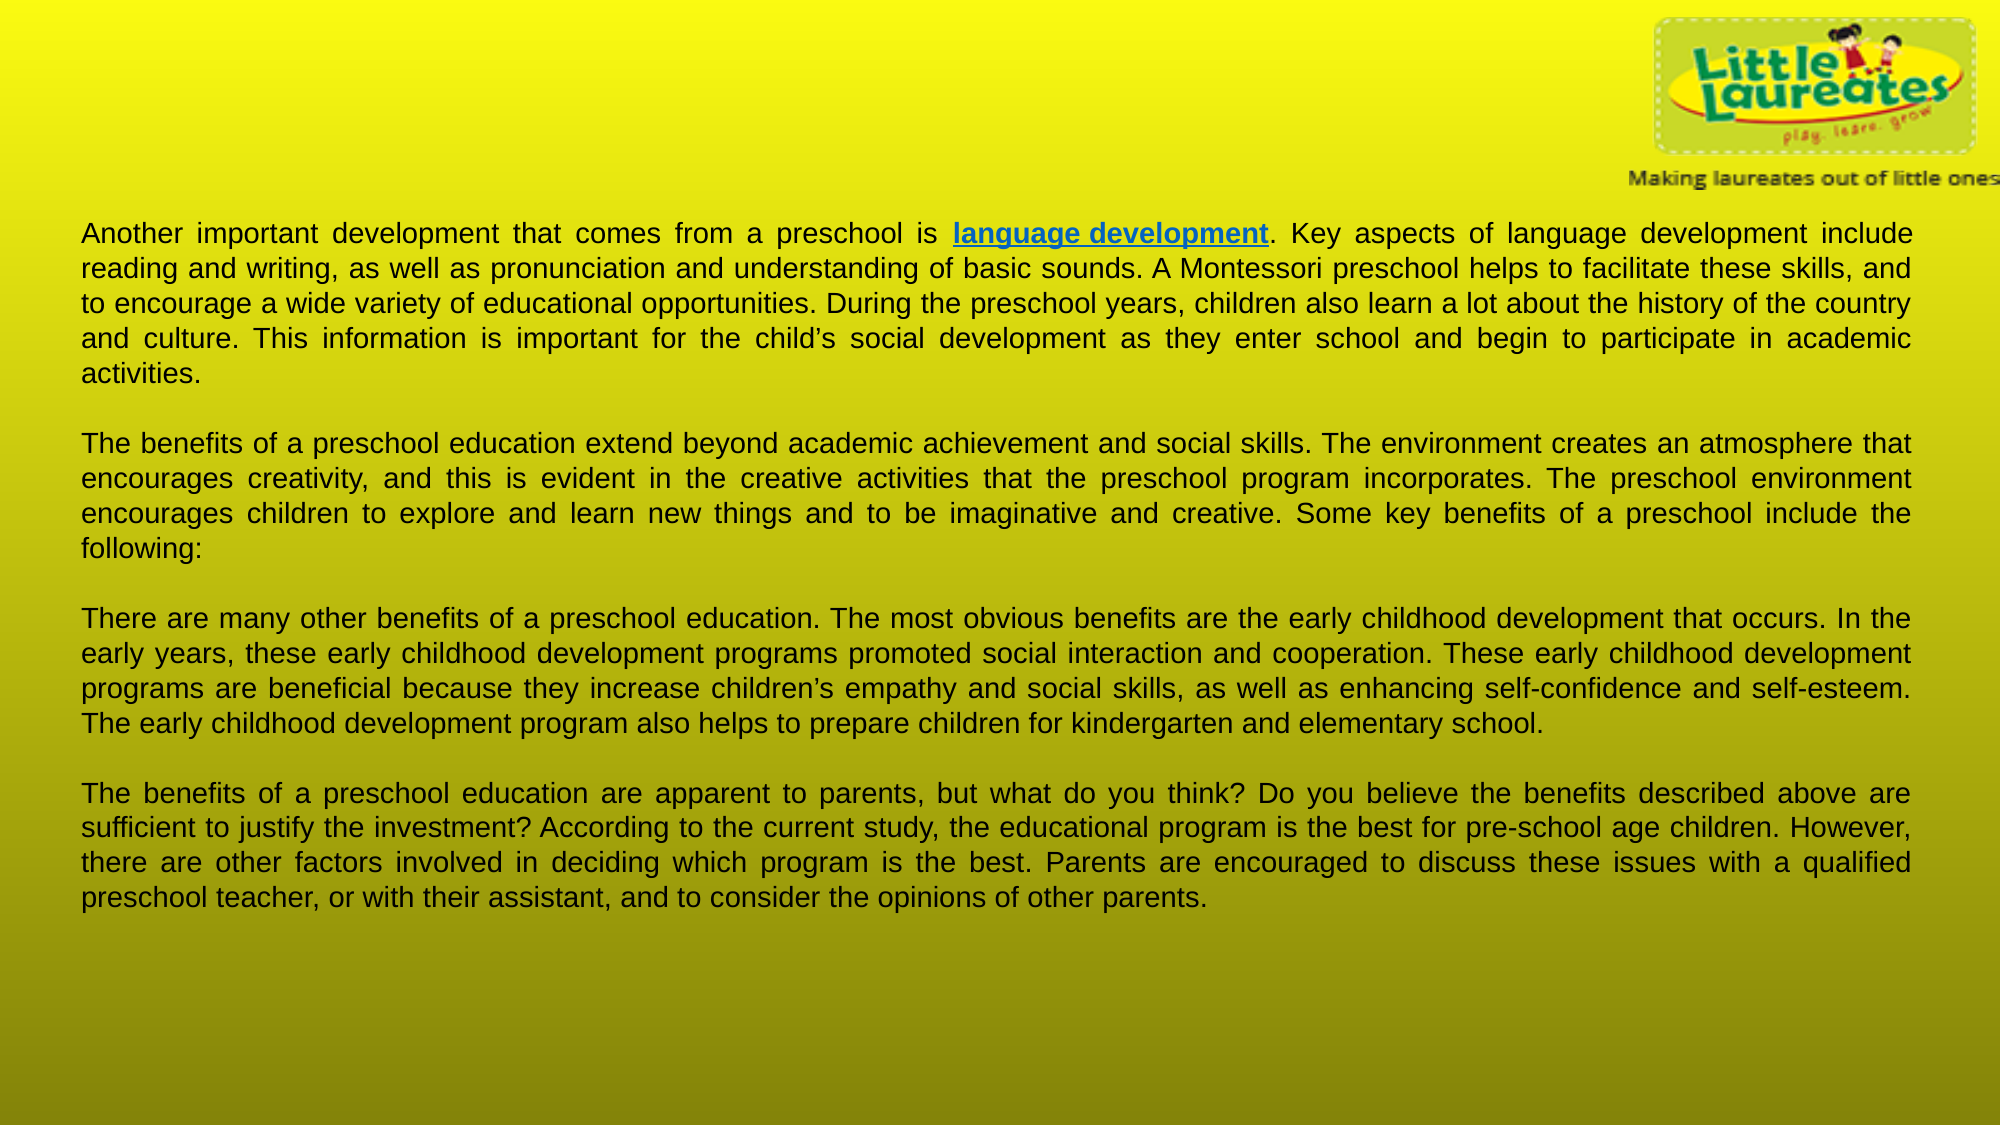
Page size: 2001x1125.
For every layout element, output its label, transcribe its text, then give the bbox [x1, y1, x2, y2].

picture [1629, 16, 2000, 190]
text_box Another important development that comes from a preschool is language development. Key aspects of language development include reading and writing, as well as pronunciation and understanding of basic sounds. A Montessori preschool helps to facilitate these skills, and to encourage a wide variety of educational opportunities. During the preschool years, children also learn a lot about the history of the country and culture. This information is important for the child’s social development as they enter school and begin to participate in academic activities. The benefits of a preschool education extend beyond academic achievement and social skills. The environment creates an atmosphere that encourages creativity, and this is evident in the creative activities that the preschool program incorporates. The preschool environment encourages children to explore and learn new things and to be imaginative and creative. Some key benefits of a preschool include the following: There are many other benefits of a preschool education. The most obvious benefits are the early childhood development that occurs. In the early years, these early childhood development programs promoted social interaction and cooperation. These early childhood development programs are beneficial because they increase children’s empathy and social skills, as well as enhancing self-confidence and self-esteem. The early childhood development program also helps to prepare children for kindergarten and elementary school. The benefits of a preschool education are apparent to parents, but what do you think? Do you believe the benefits described above are sufficient to justify the investment? According to the current study, the educational program is the best for pre-school age children. However, there are other factors involved in deciding which program is the best. Parents are encouraged to discuss these issues with a qualified preschool teacher, or with their assistant, and to consider the opinions of other parents. [66, 207, 1930, 922]
